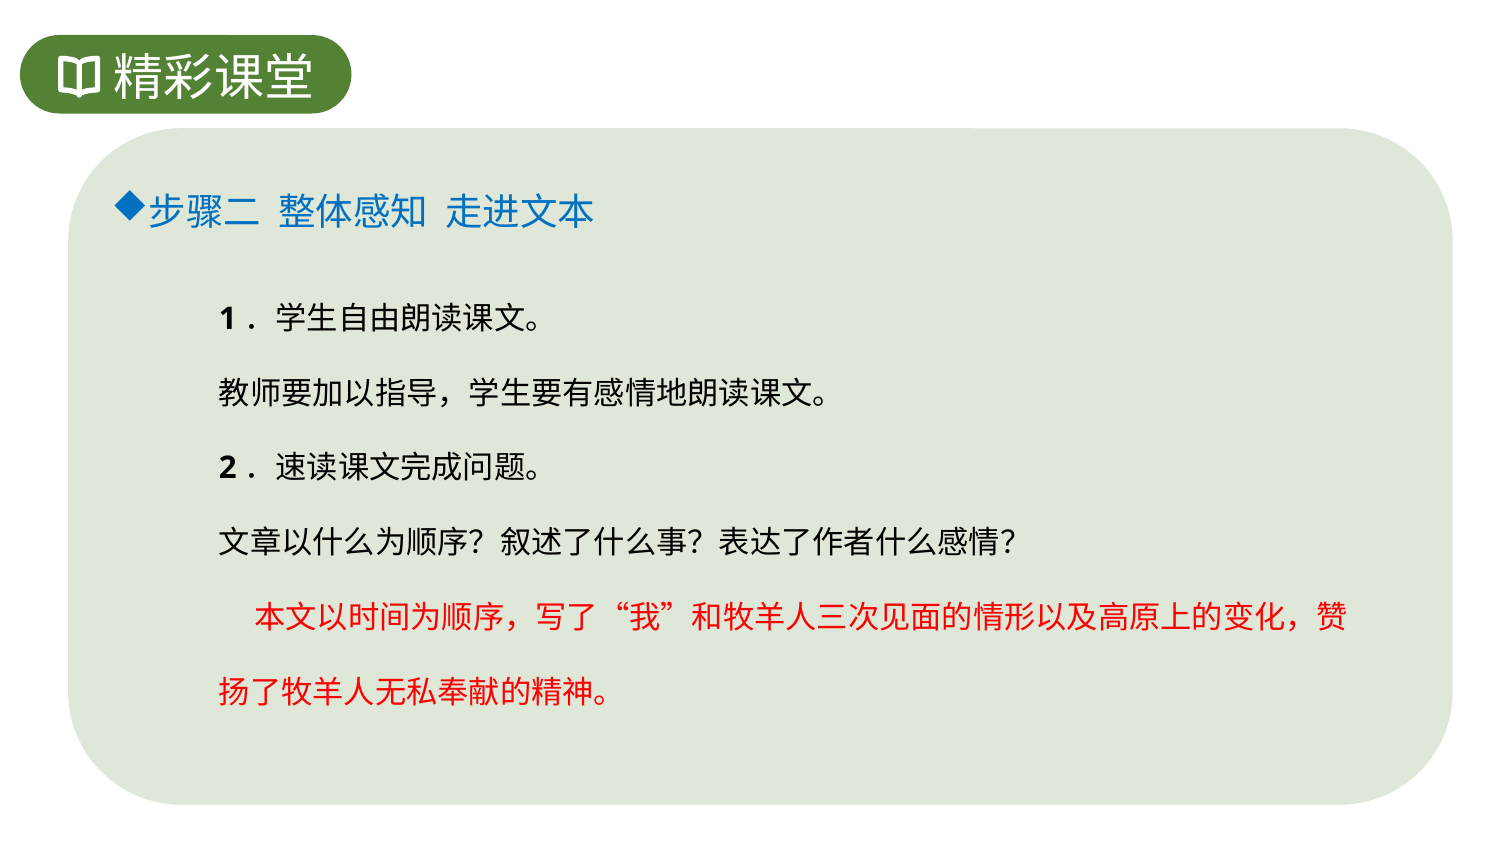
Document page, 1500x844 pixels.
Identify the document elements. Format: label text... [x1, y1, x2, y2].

text_box [18, 33, 353, 115]
text_box 精彩课堂 [102, 40, 333, 112]
text_box 步骤二 整体感知 走进文本 [100, 182, 756, 239]
text_box 1．学生自由朗读课文。 教师要加以指导，学生要有感情地朗读课文。 2．速读课文完成问题。 文章以什么为顺序？叙述了什么事？表达了作者什么感情？ 本文以时间为顺序，写了“我”和牧羊人三次见面的情形以及高原上的变化，赞扬了牧羊人无私奉献的精神。 [207, 255, 1390, 716]
text_box [58, 55, 101, 98]
